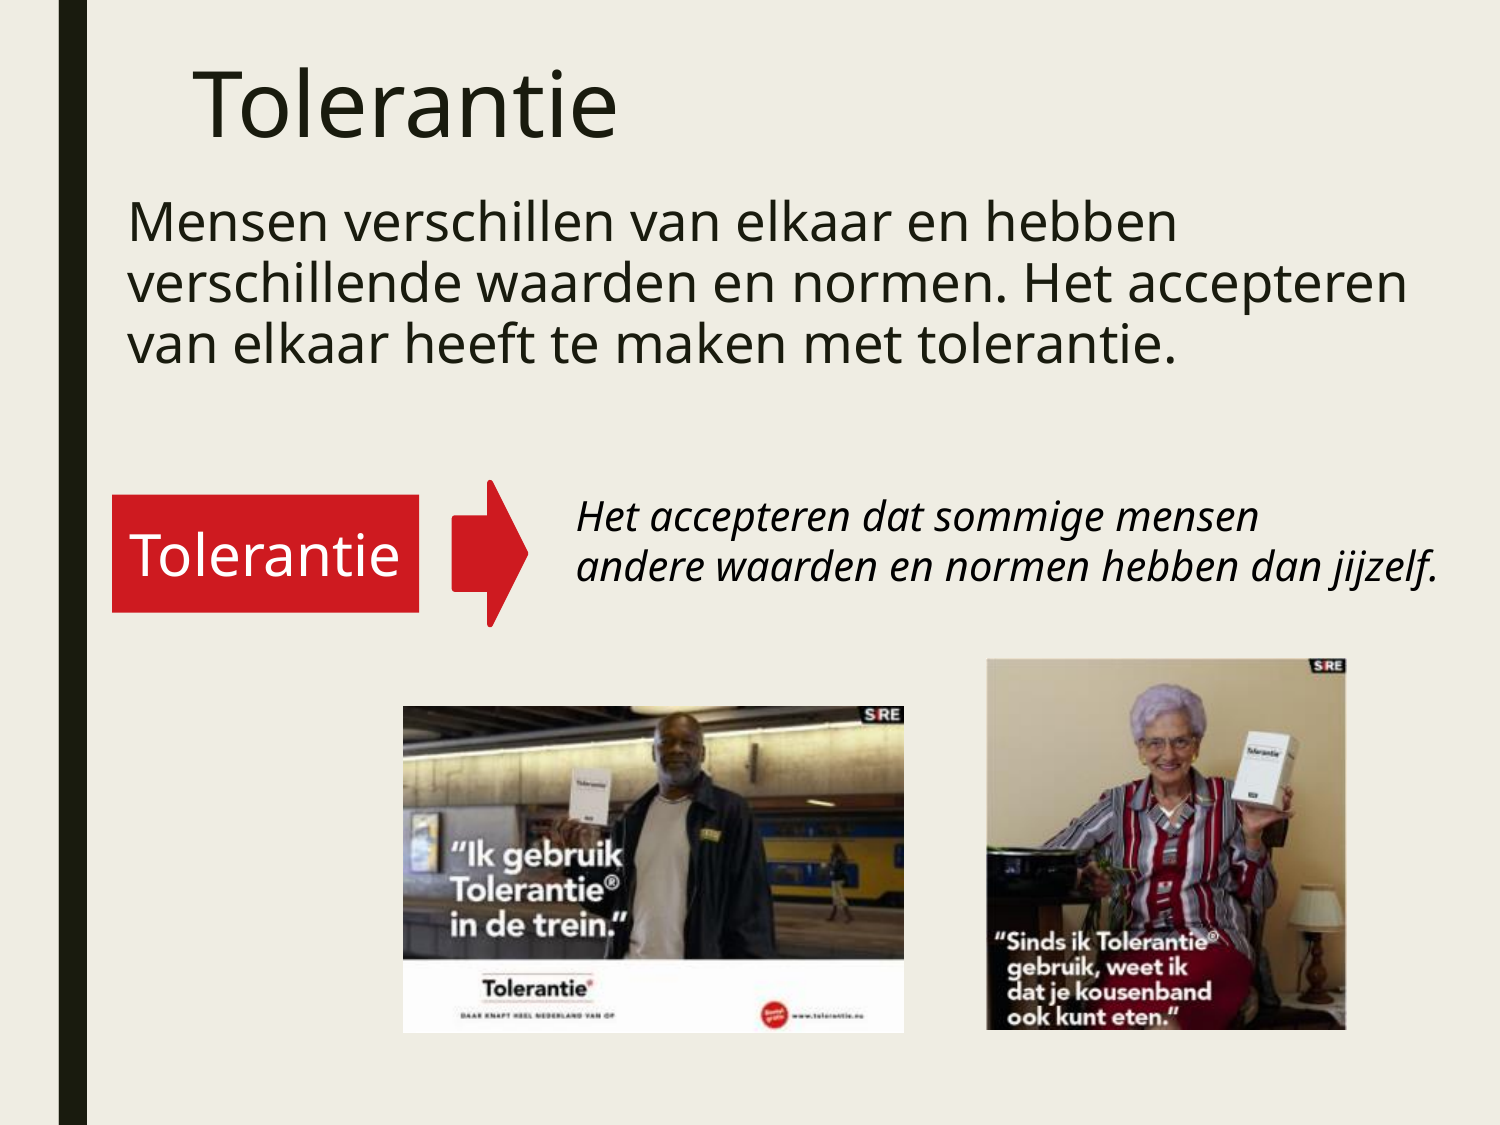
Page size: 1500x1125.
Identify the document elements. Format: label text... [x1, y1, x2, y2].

picture [986, 658, 1347, 1030]
text_box Tolerantie [112, 494, 420, 613]
title Tolerantie [177, 51, 1360, 184]
list Mensen verschillen van elkaar en hebben verschillende waarden en normen. Het accepteren van elkaar heeft te maken met tolerantie. [112, 184, 1425, 436]
text_box [451, 479, 529, 628]
picture [403, 706, 904, 1034]
text_box Het accepteren dat sommige mensen andere waarden en normen hebben dan jijzelf. [560, 482, 1471, 598]
